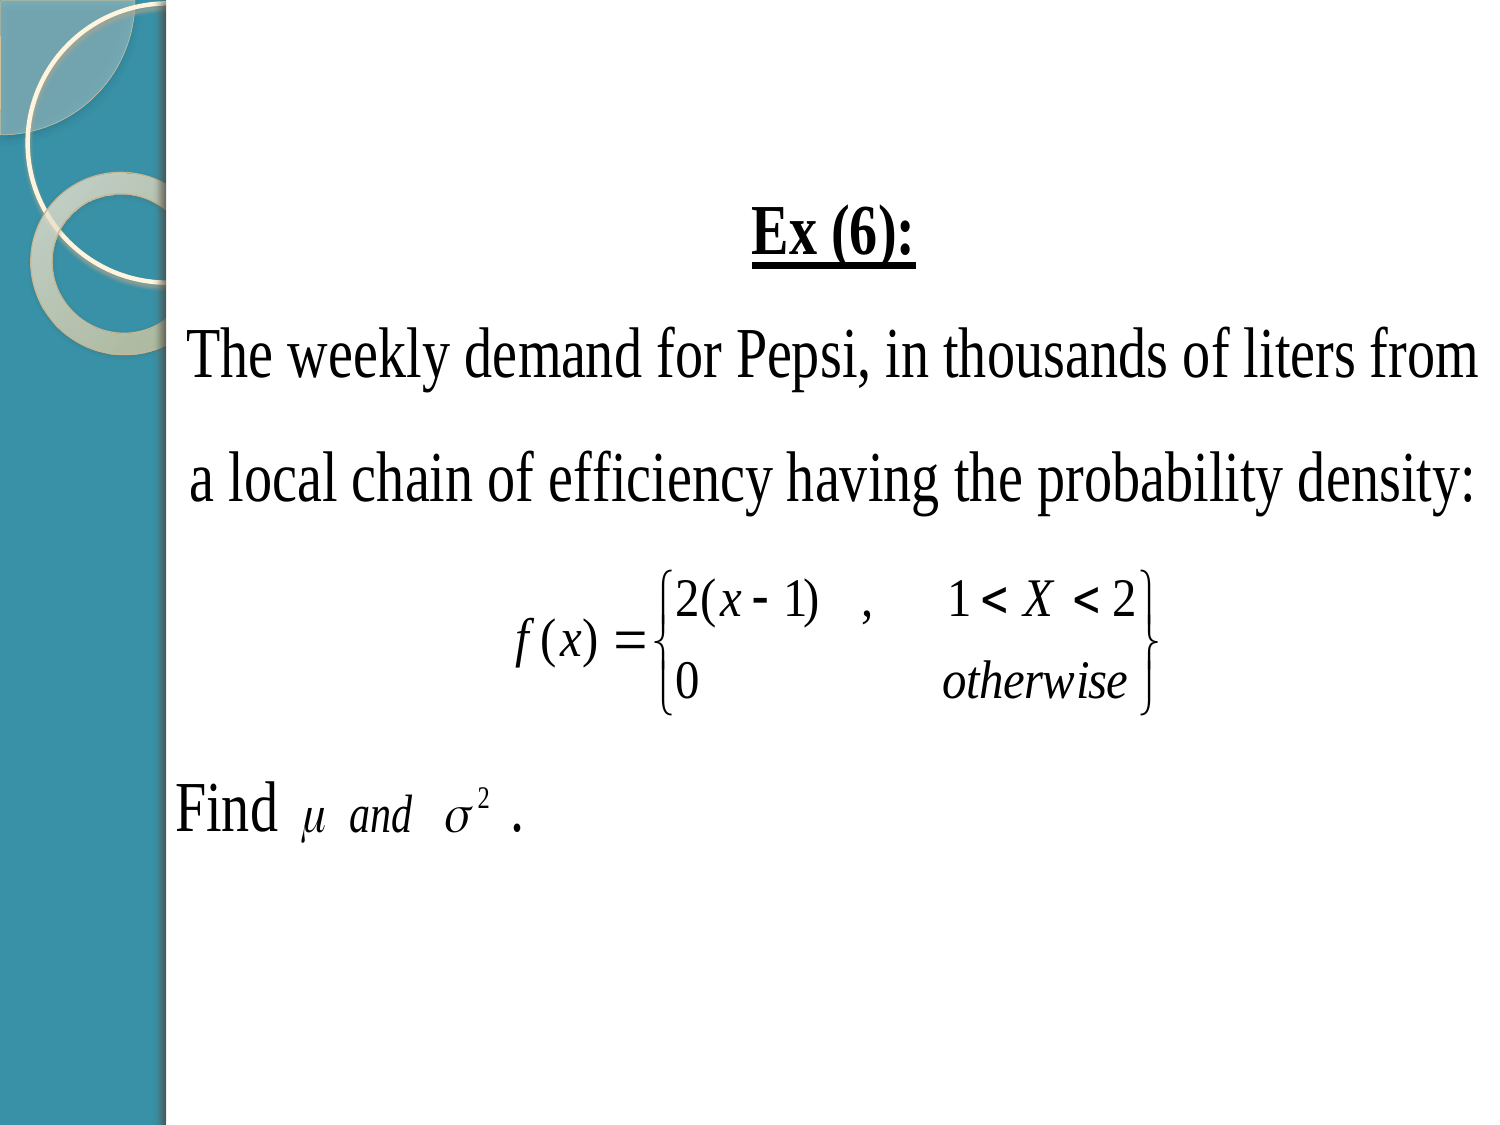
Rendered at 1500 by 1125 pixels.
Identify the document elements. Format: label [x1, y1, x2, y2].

text_box [105, 188, 1500, 896]
